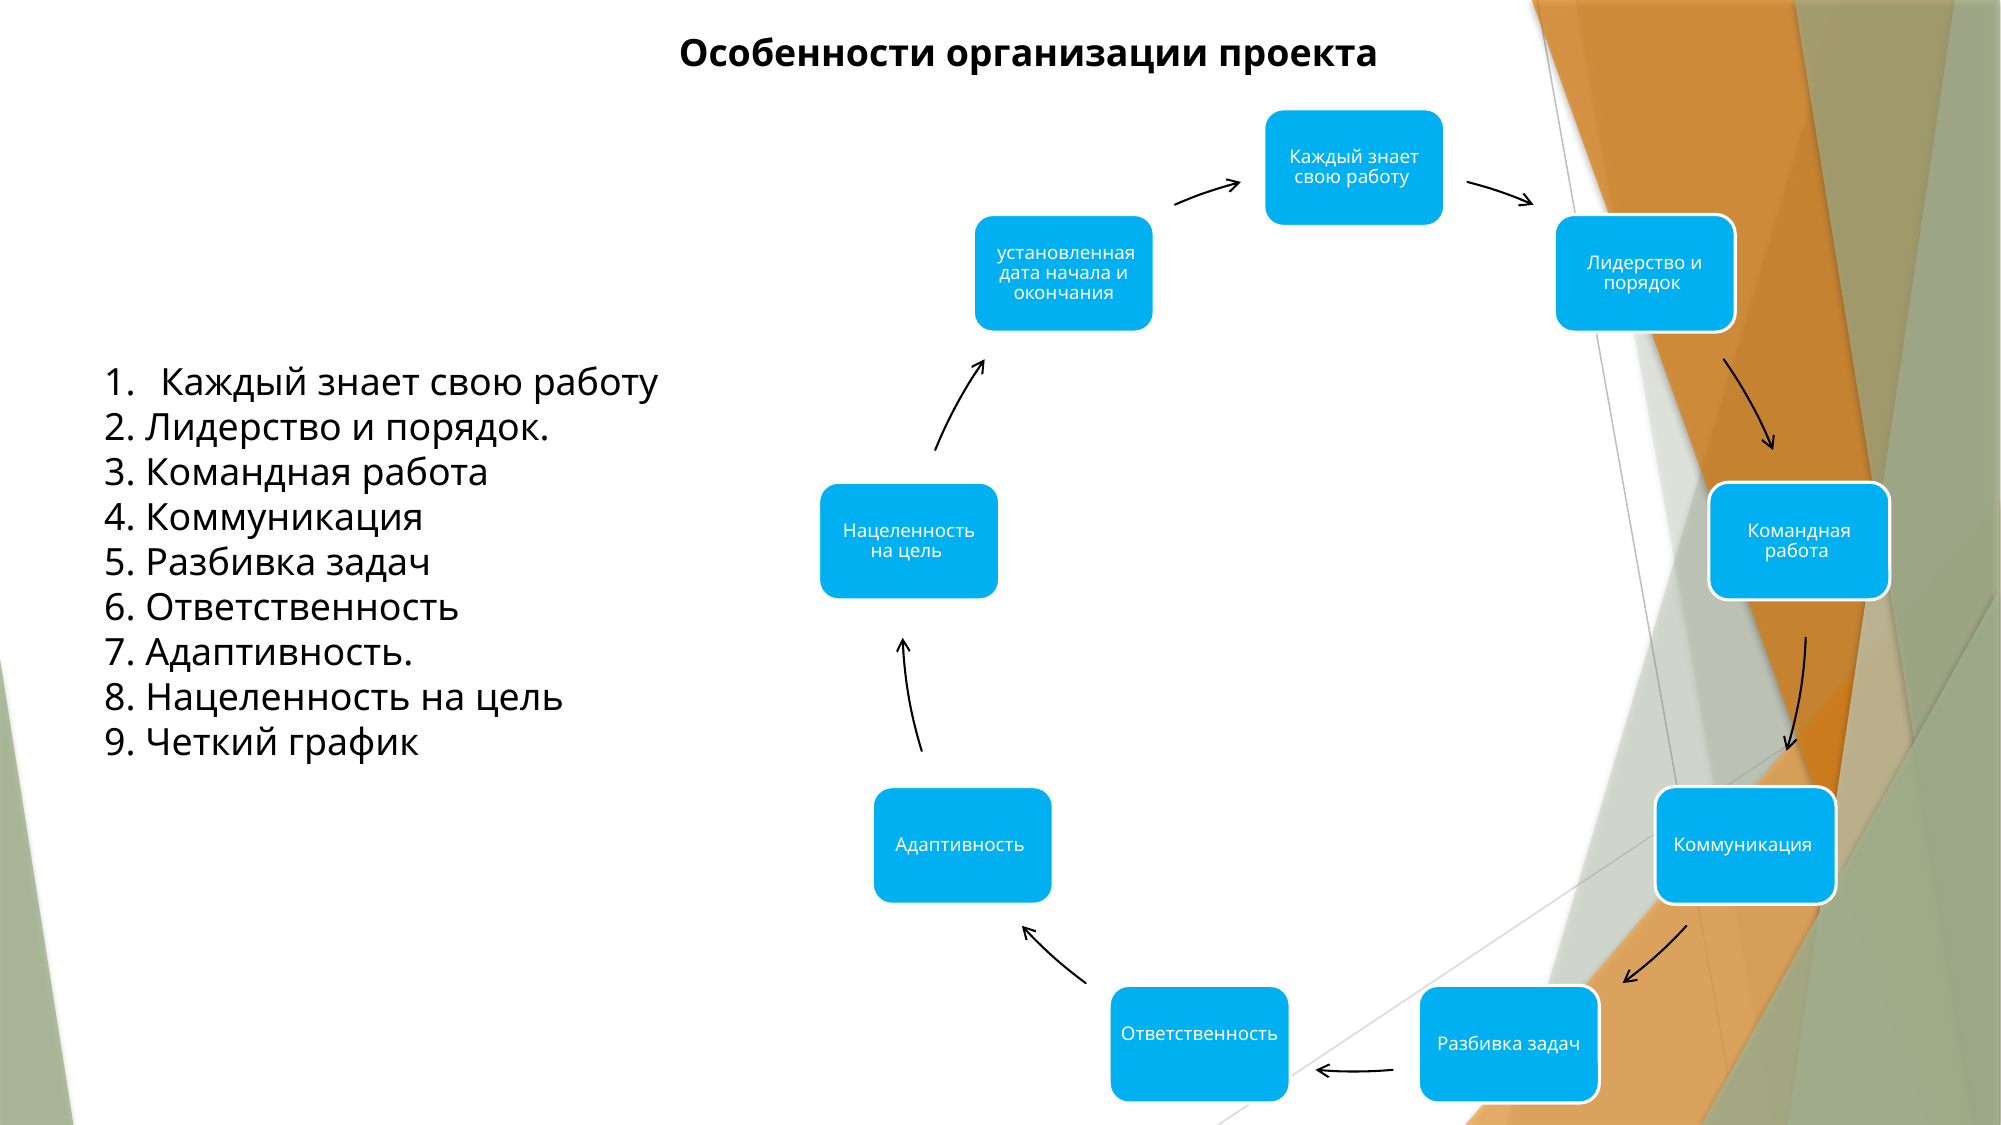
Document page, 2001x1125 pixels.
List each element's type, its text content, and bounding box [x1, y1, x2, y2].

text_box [707, 107, 2000, 1104]
text_box Каждый знает свою работу 2. Лидерство и порядок. 3. Командная работа 4. Коммуникация 5. Разбивка задач 6. Ответственность 7. Адаптивность. 8. Нацеленность на цель 9. Четкий график [89, 350, 703, 771]
text_box Особенности организации проекта [664, 21, 1782, 82]
